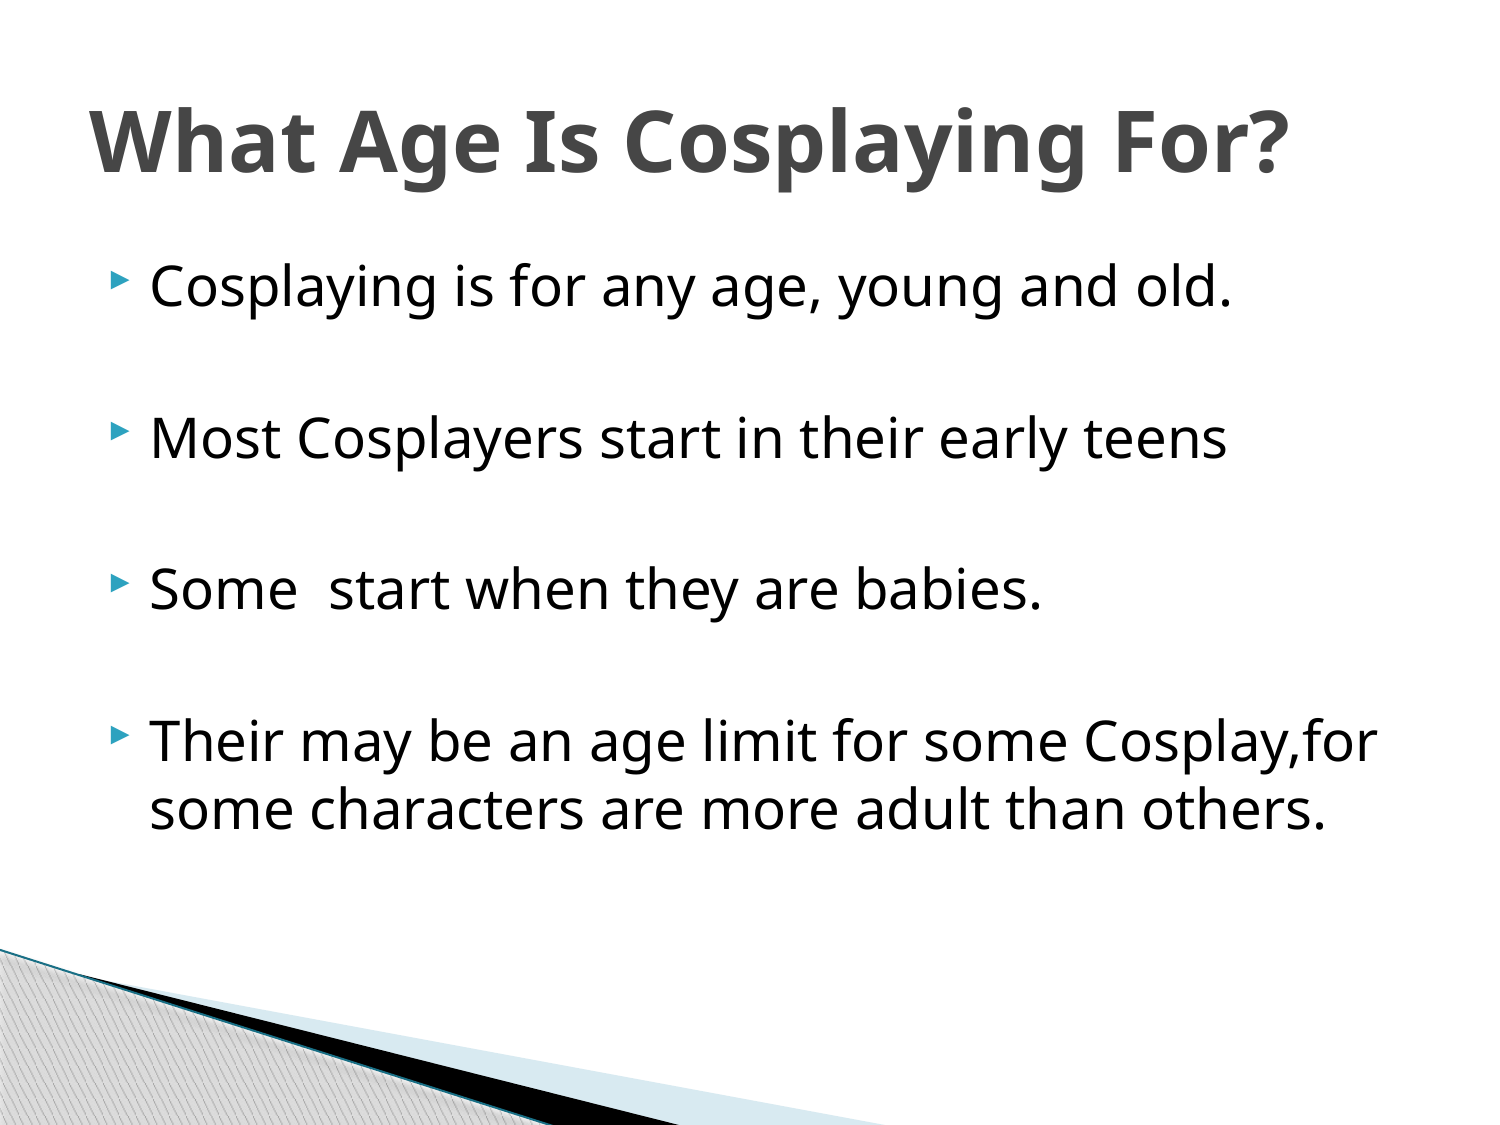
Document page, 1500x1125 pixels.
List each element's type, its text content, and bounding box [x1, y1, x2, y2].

title What Age Is Cosplaying For? [75, 45, 1425, 233]
list Cosplaying is for any age, young and old. Most Cosplayers start in their early teens Some start when they are babies. Their may be an age limit for some Cosplay,for some characters are more adult than others. [75, 243, 1425, 1067]
